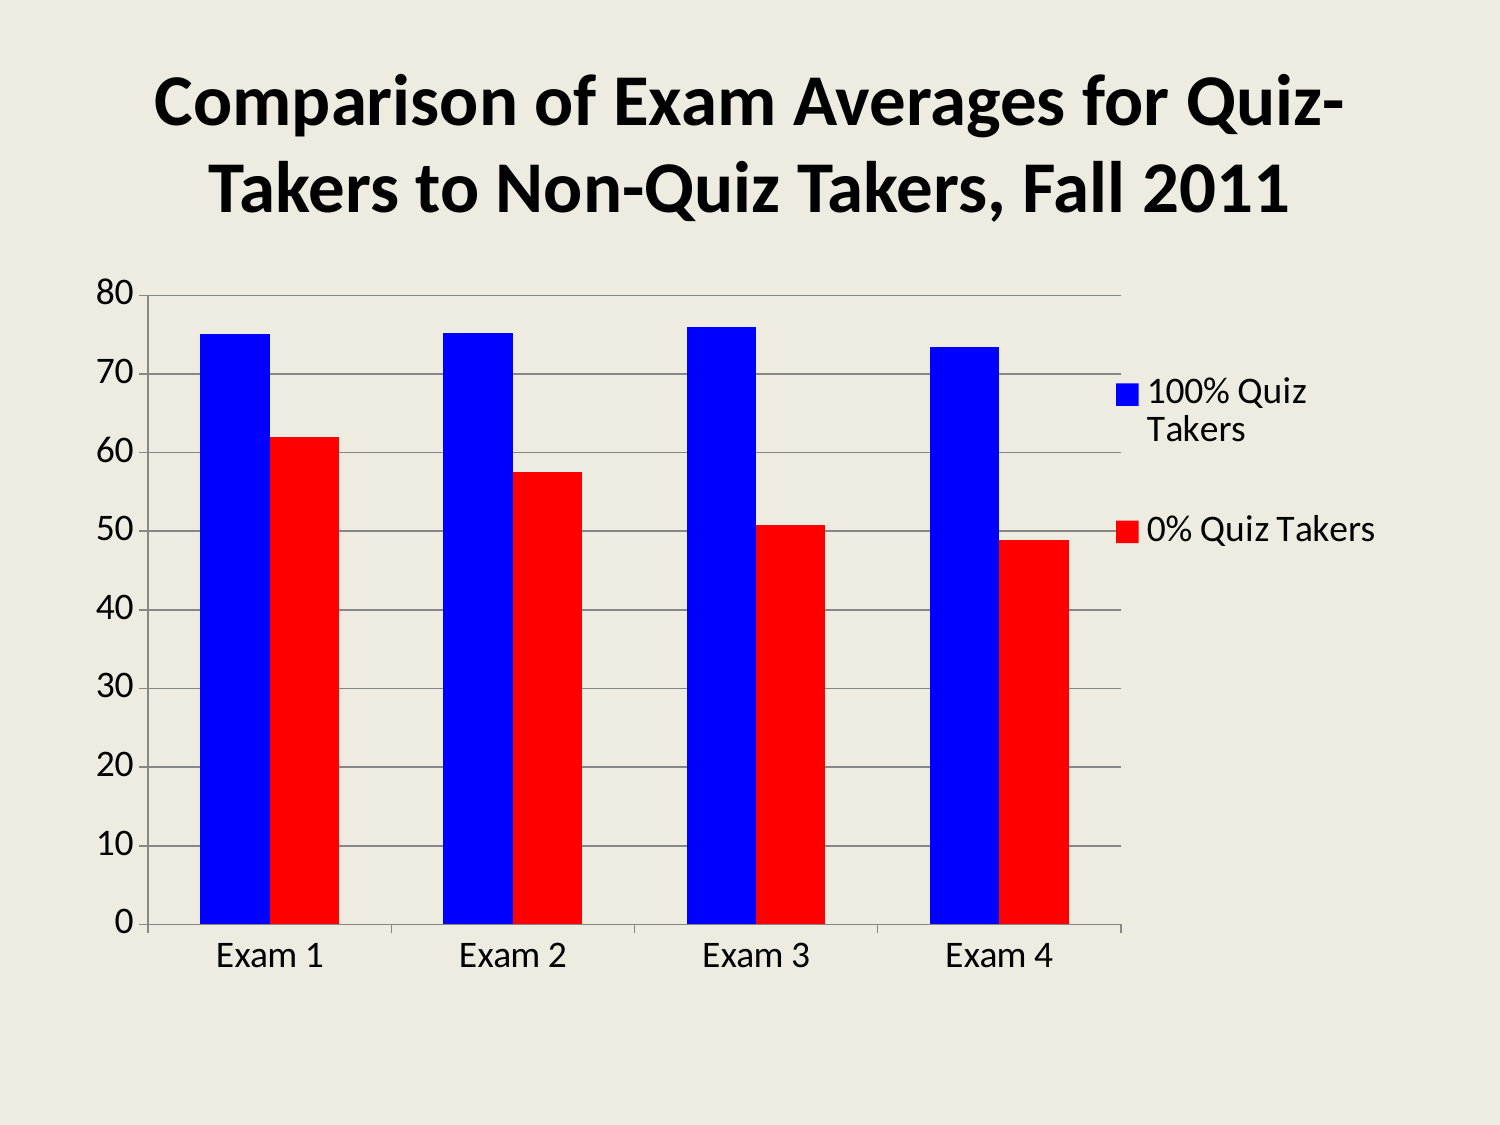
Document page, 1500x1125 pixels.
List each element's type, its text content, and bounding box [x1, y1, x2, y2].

chart [37, 262, 1401, 1063]
title Comparison of Exam Averages for Quiz- Takers to Non-Quiz Takers, Fall 2011 [75, 45, 1425, 233]
